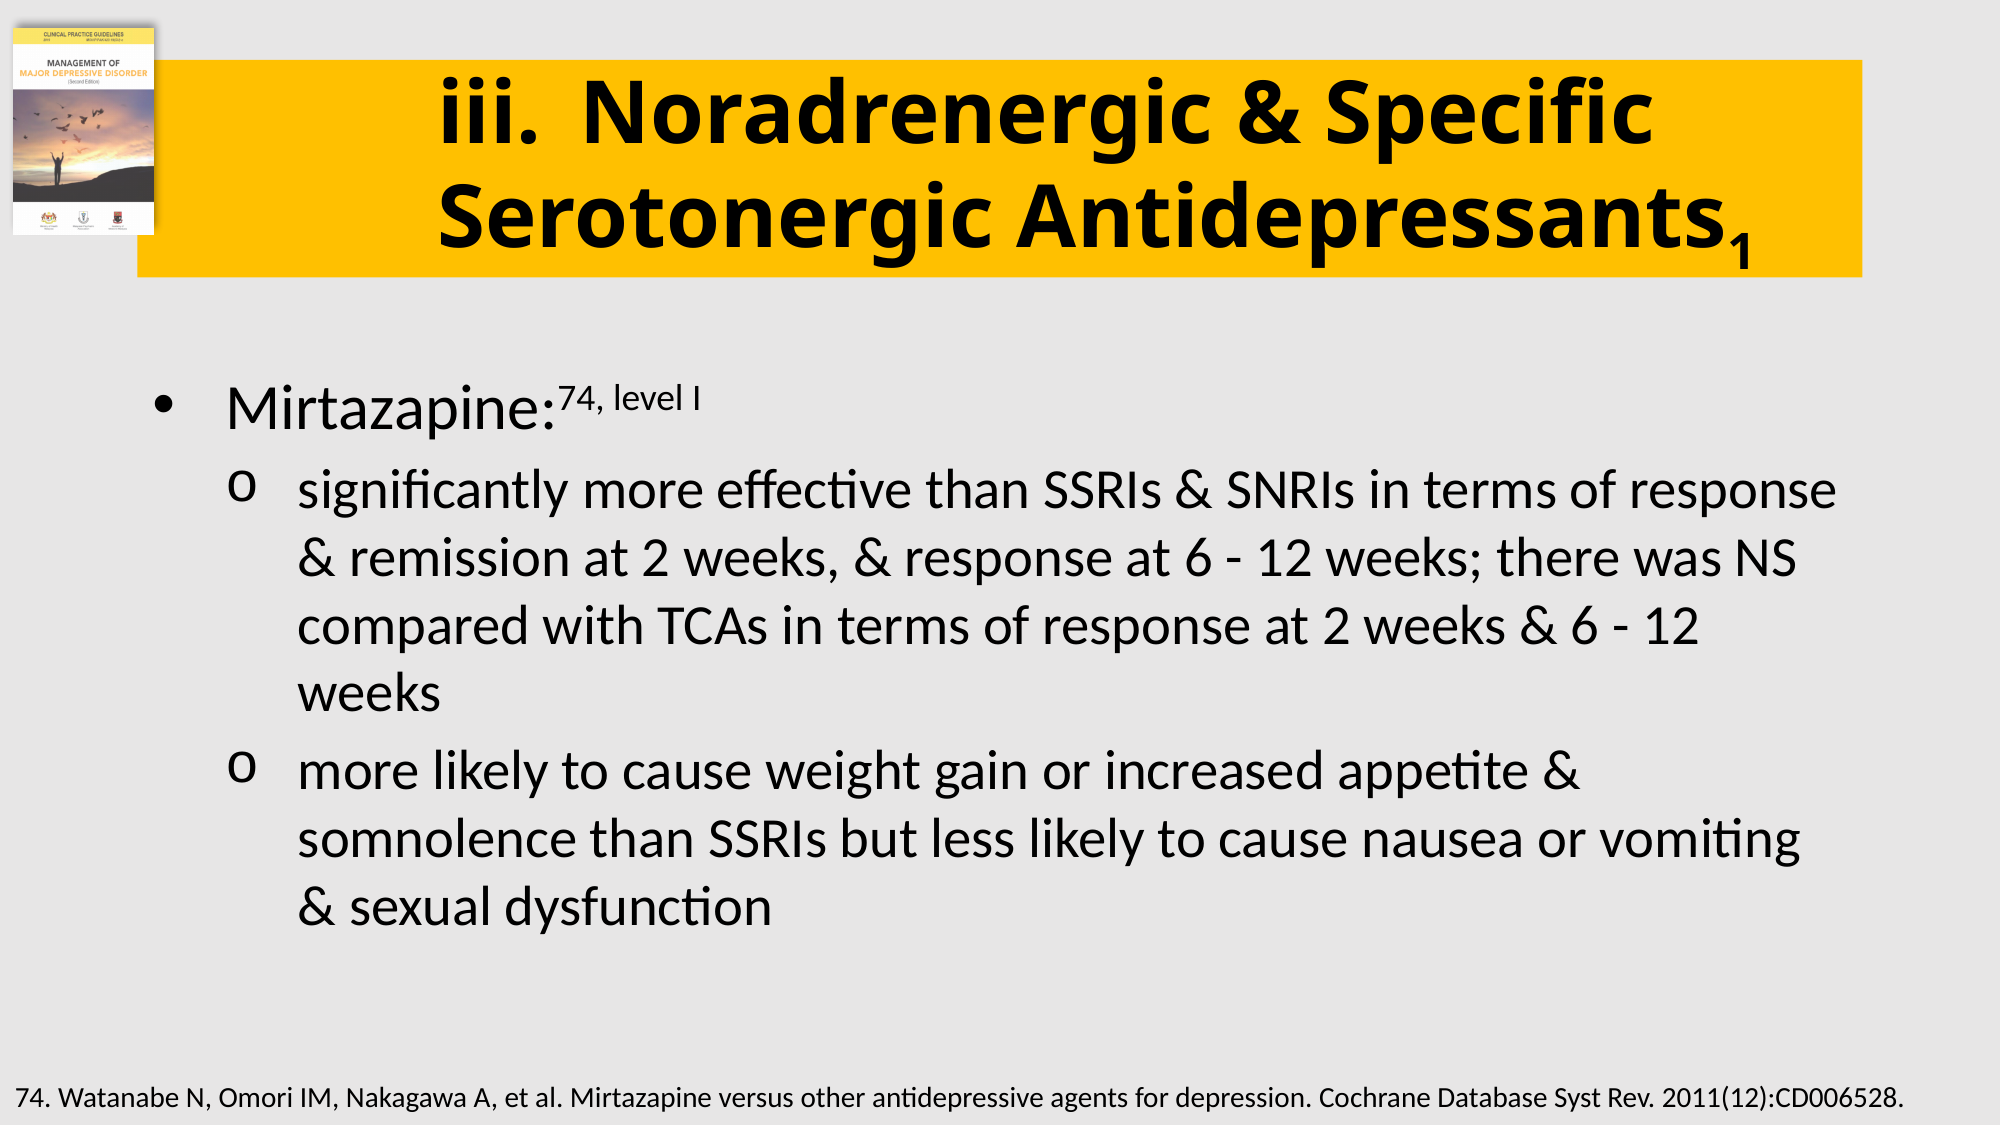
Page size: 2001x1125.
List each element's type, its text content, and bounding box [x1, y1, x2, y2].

list Mirtazapine:74, level I significantly more effective than SSRIs & SNRIs in terms of response & remission at 2 weeks, & response at 6 - 12 weeks; there was NS compared with TCAs in terms of response at 2 weeks & 6 - 12 weeks more likely to cause weight gain or increased appetite & somnolence than SSRIs but less likely to cause nausea or vomiting & sexual dysfunction [137, 259, 1863, 1035]
title iii. Noradrenergic & Specific Serotonergic Antidepressants1 [137, 59, 1863, 259]
picture [13, 28, 154, 235]
text_box 74. Watanabe N, Omori IM, Nakagawa A, et al. Mirtazapine versus other antidepressive agents for depression. Cochrane Database Syst Rev. 2011(12):CD006528. [0, 1070, 2000, 1121]
